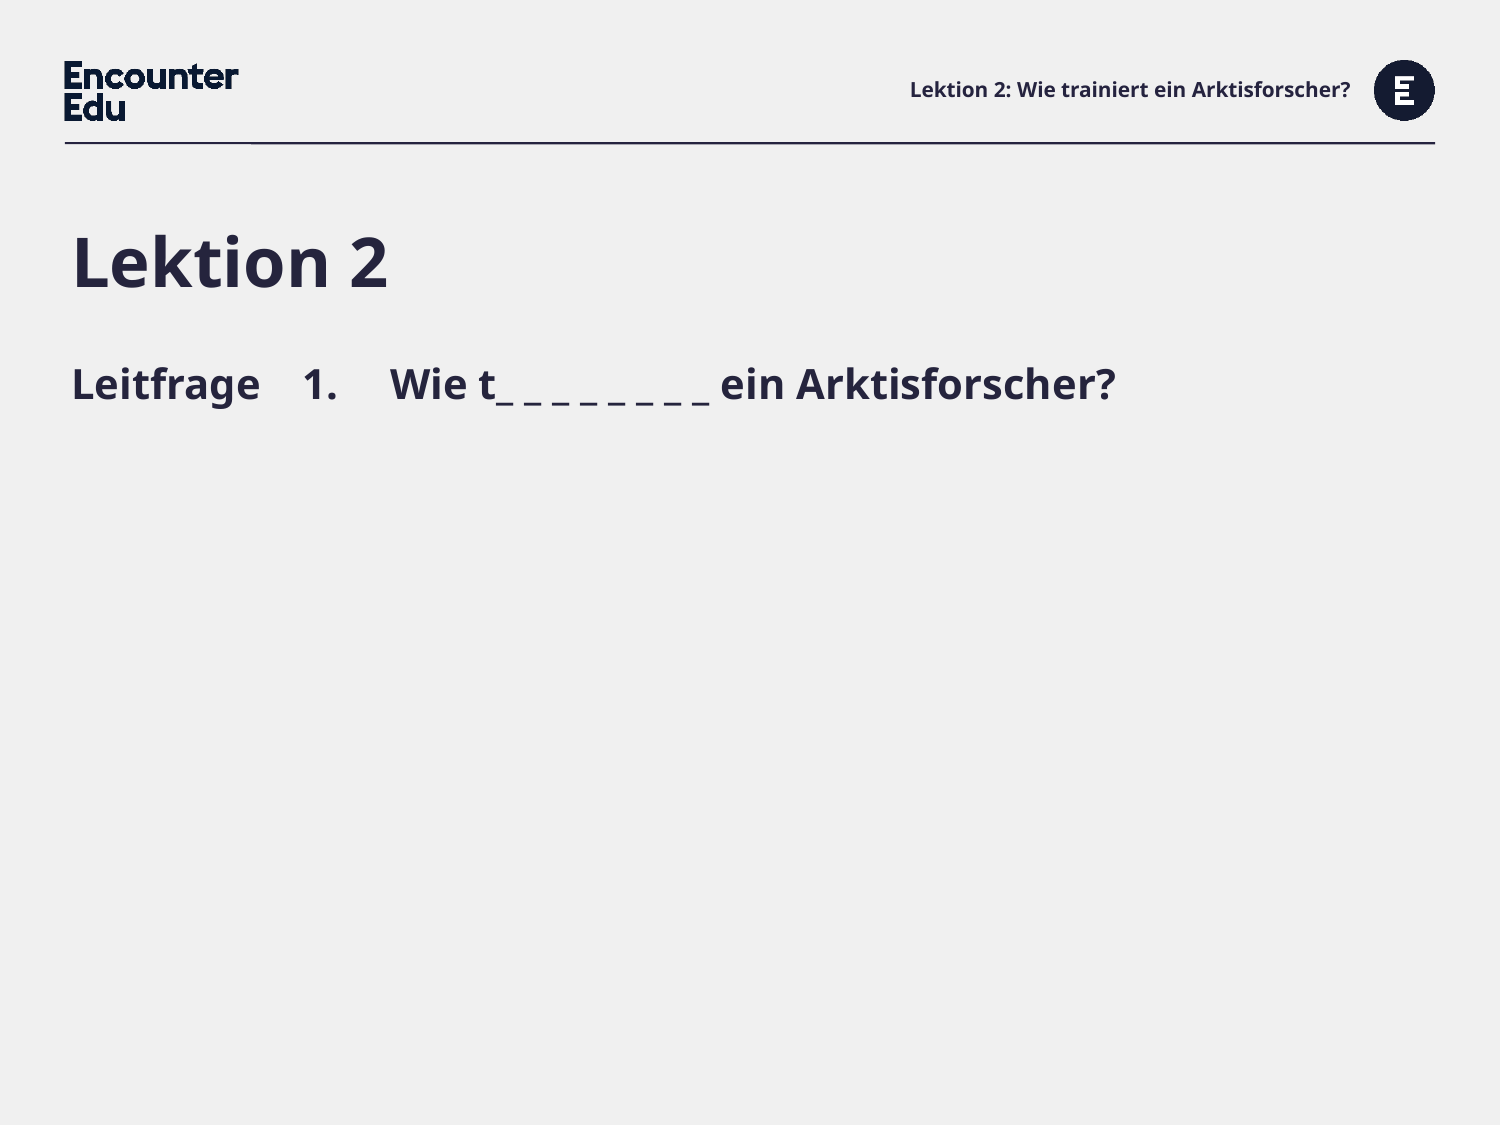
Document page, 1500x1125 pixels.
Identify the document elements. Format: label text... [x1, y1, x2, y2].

picture [1372, 58, 1436, 122]
table_header Leitfrage [56, 347, 288, 634]
picture [60, 59, 243, 122]
title Lektion 2: Wie trainiert ein Arktisforscher? [749, 67, 1359, 114]
table_header Wie t_ _ _ _ _ _ _ _ ein Arktisforscher? [288, 347, 1468, 634]
text_box Lektion 2 [56, 211, 910, 309]
